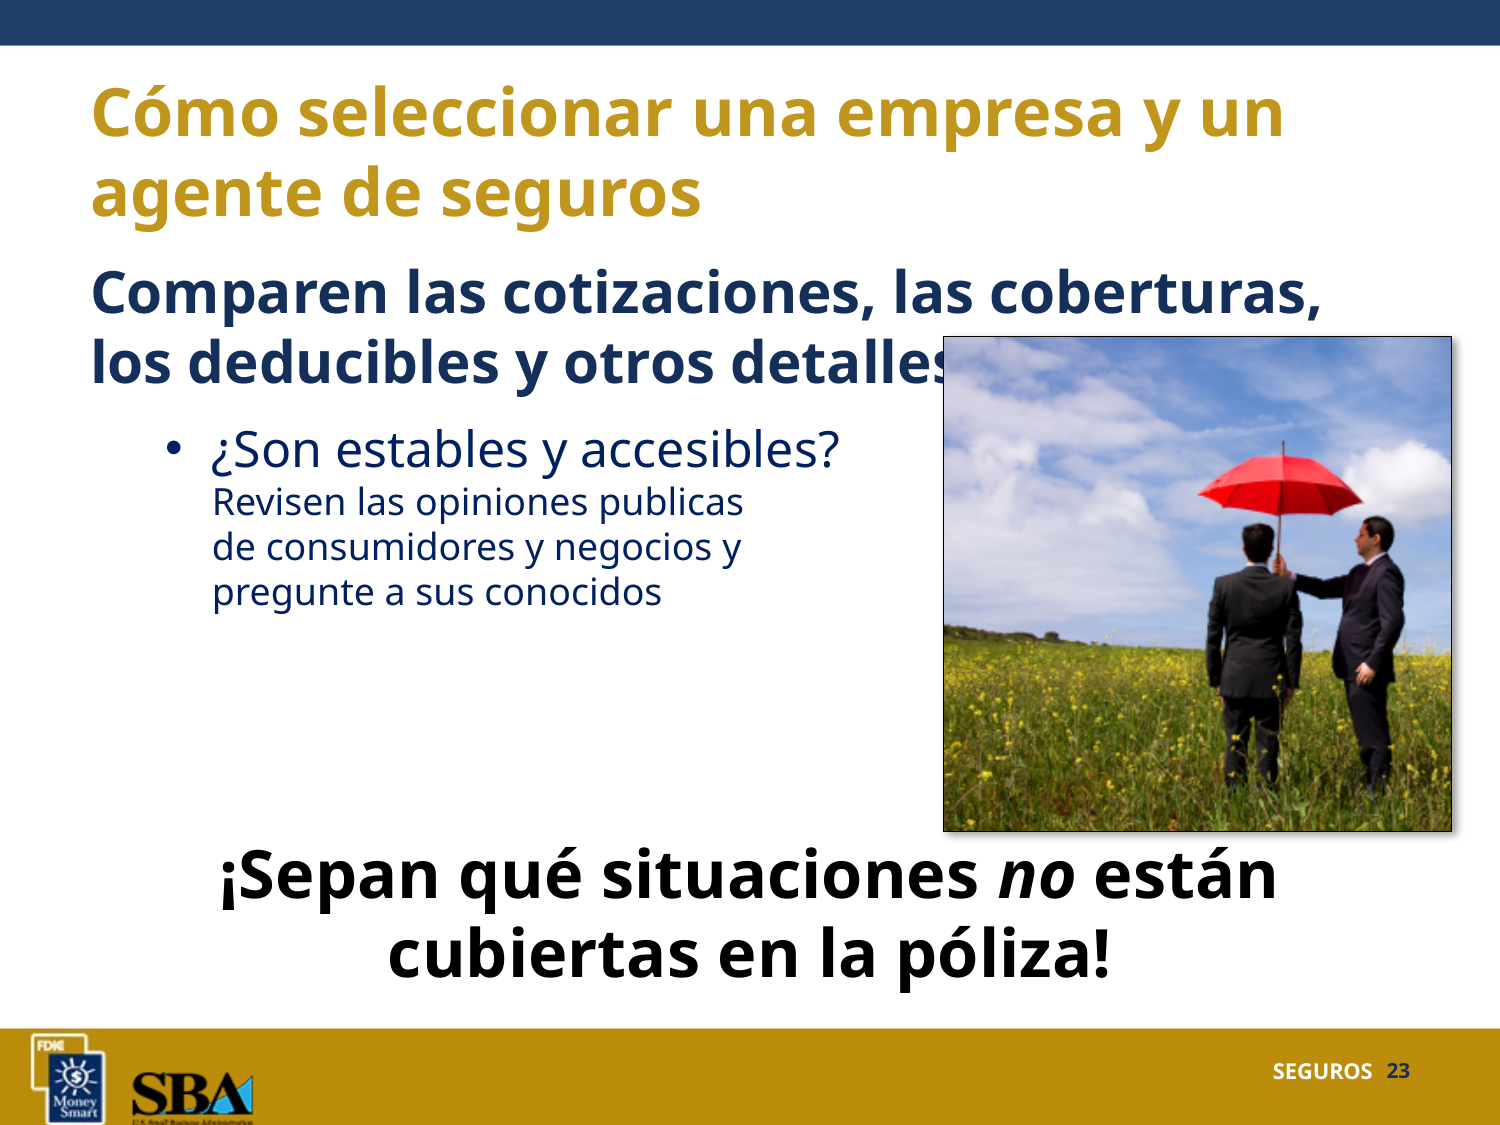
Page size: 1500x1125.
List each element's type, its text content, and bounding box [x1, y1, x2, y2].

picture [0, 0, 1500, 1125]
title Cómo seleccionar una empresa y un agente de seguros [74, 62, 1500, 163]
list Comparen las cotizaciones, las coberturas, los deducibles y otros detalles ¿Son estables y accesibles? Revisen las opiniones publicas de consumidores y negocios y pregunte a sus conocidos ¡Sepan qué situaciones no están cubiertas en la póliza! [74, 247, 1426, 670]
